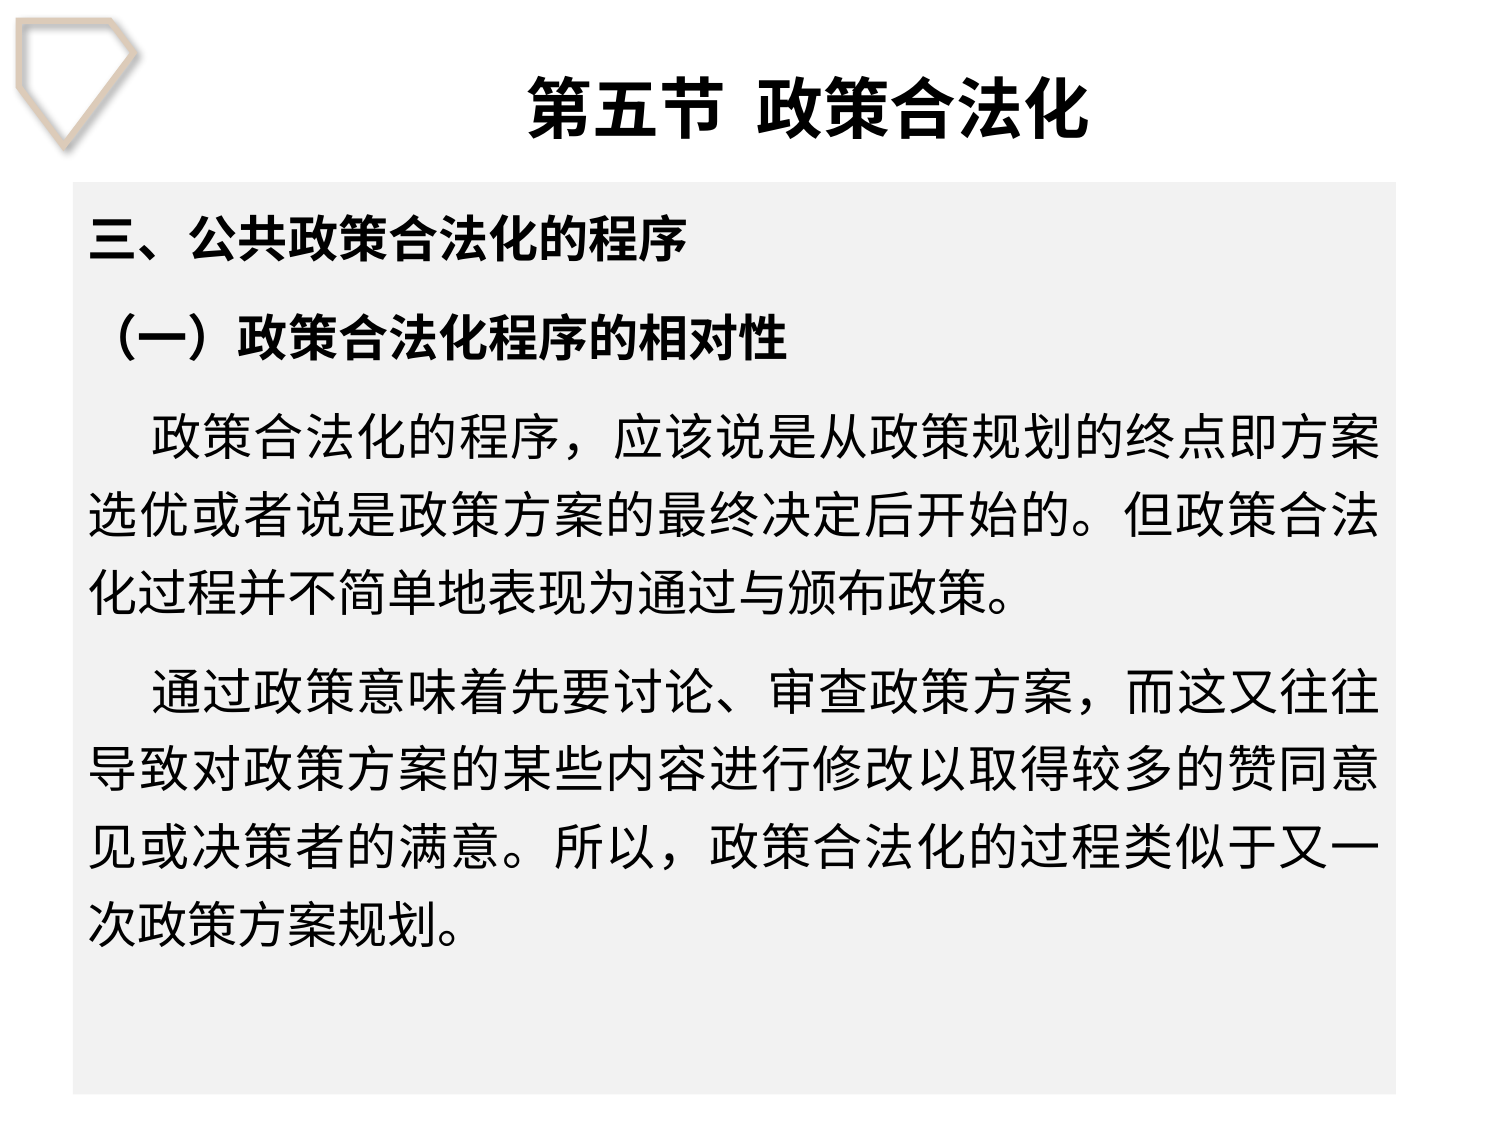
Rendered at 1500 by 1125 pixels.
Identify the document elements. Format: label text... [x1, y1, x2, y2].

title 第五节 政策合法化 [159, 42, 1457, 183]
list 三、公共政策合法化的程序 （一）政策合法化程序的相对性 政策合法化的程序，应该说是从政策规划的终点即方案选优或者说是政策方案的最终决定后开始的。但政策合法化过程并不简单地表现为通过与颁布政策。 通过政策意味着先要讨论、审查政策方案，而这又往往导致对政策方案的某些内容进行修改以取得较多的赞同意见或决策者的满意。所以，政策合法化的过程类似于又一次政策方案规划。 [72, 182, 1396, 1095]
